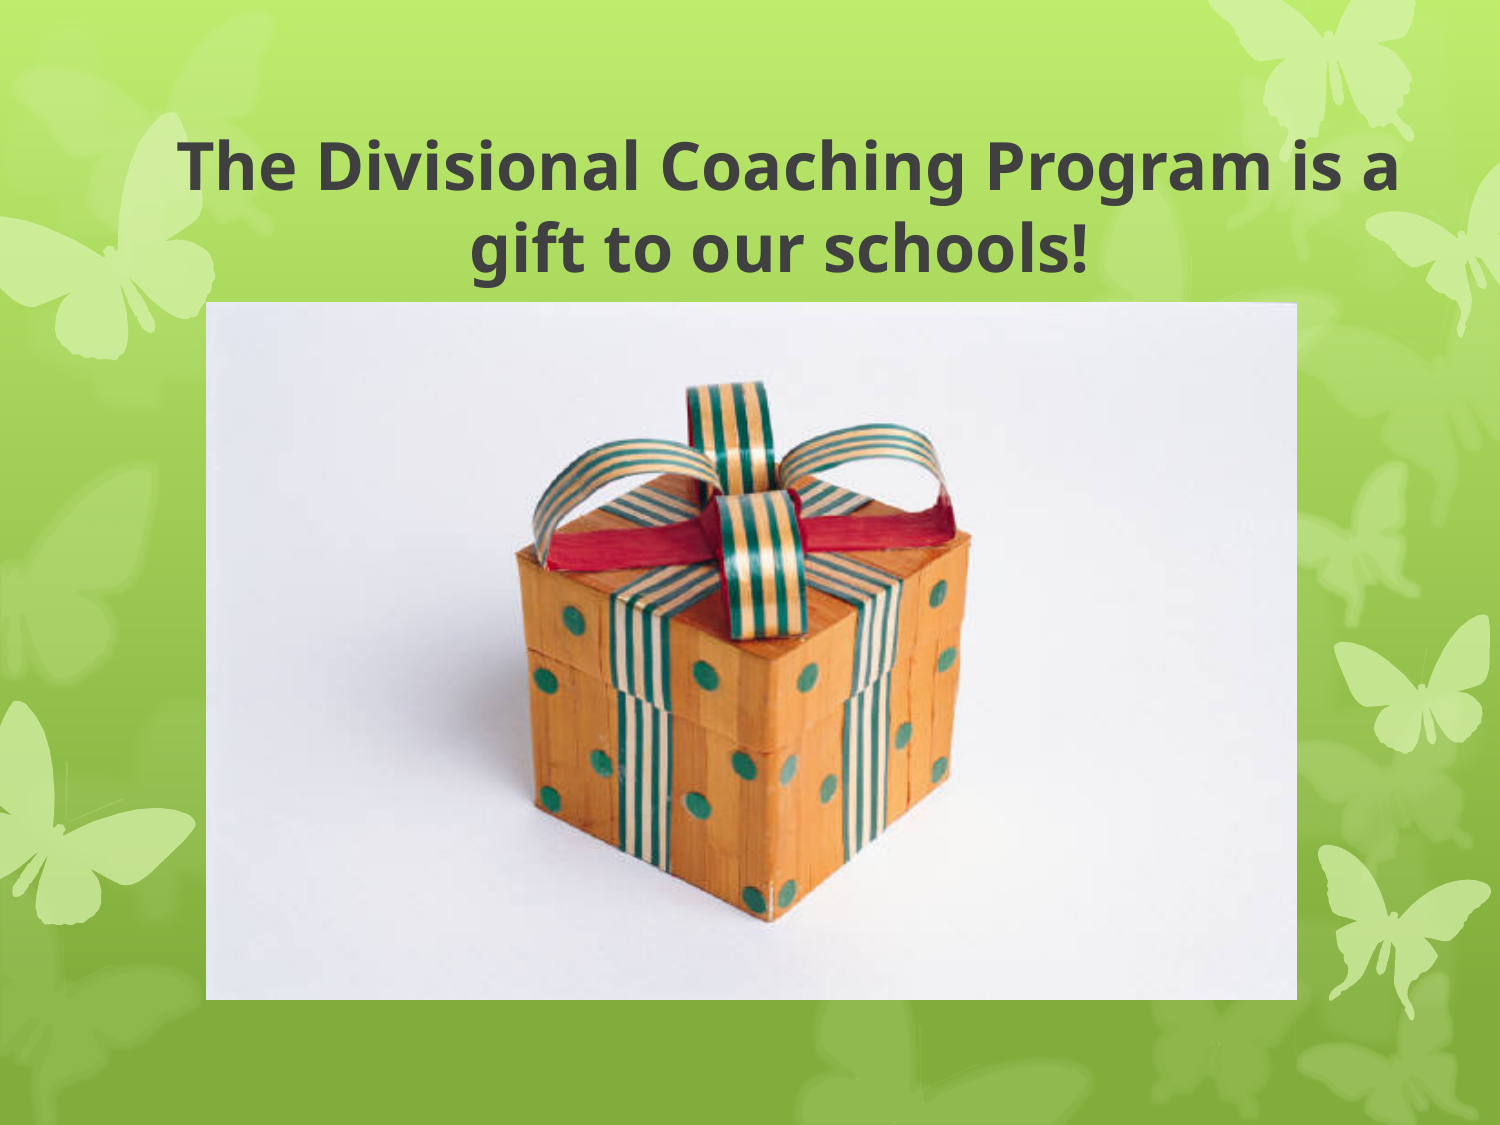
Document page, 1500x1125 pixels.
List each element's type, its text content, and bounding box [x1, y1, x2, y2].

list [206, 302, 1298, 1001]
title The Divisional Coaching Program is a gift to our schools! [123, 110, 1436, 291]
